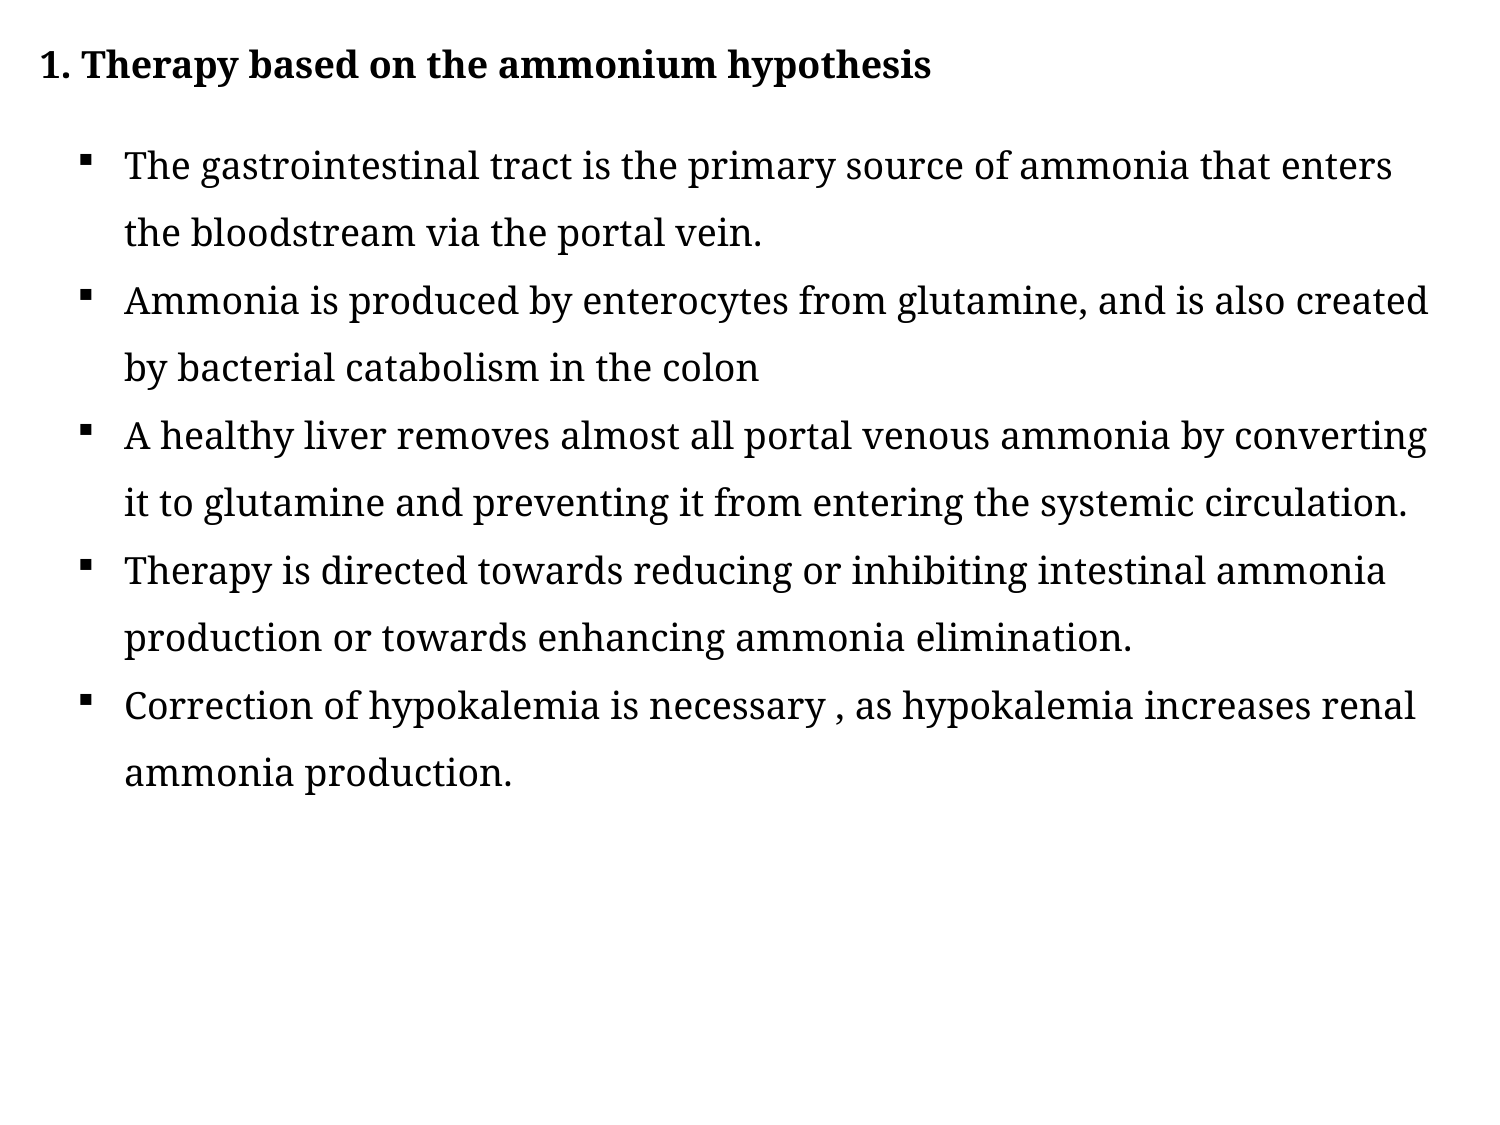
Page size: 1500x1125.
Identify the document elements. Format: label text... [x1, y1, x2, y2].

text_box The gastrointestinal tract is the primary source of ammonia that enters the bloodstream via the portal vein. Ammonia is produced by enterocytes from glutamine, and is also created by bacterial catabolism in the colon A healthy liver removes almost all portal venous ammonia by converting it to glutamine and preventing it from entering the systemic circulation. Therapy is directed towards reducing or inhibiting intestinal ammonia production or towards enhancing ammonia elimination. Correction of hypokalemia is necessary , as hypokalemia increases renal ammonia production. [62, 111, 1463, 802]
text_box 1. Therapy based on the ammonium hypothesis [24, 11, 1413, 94]
